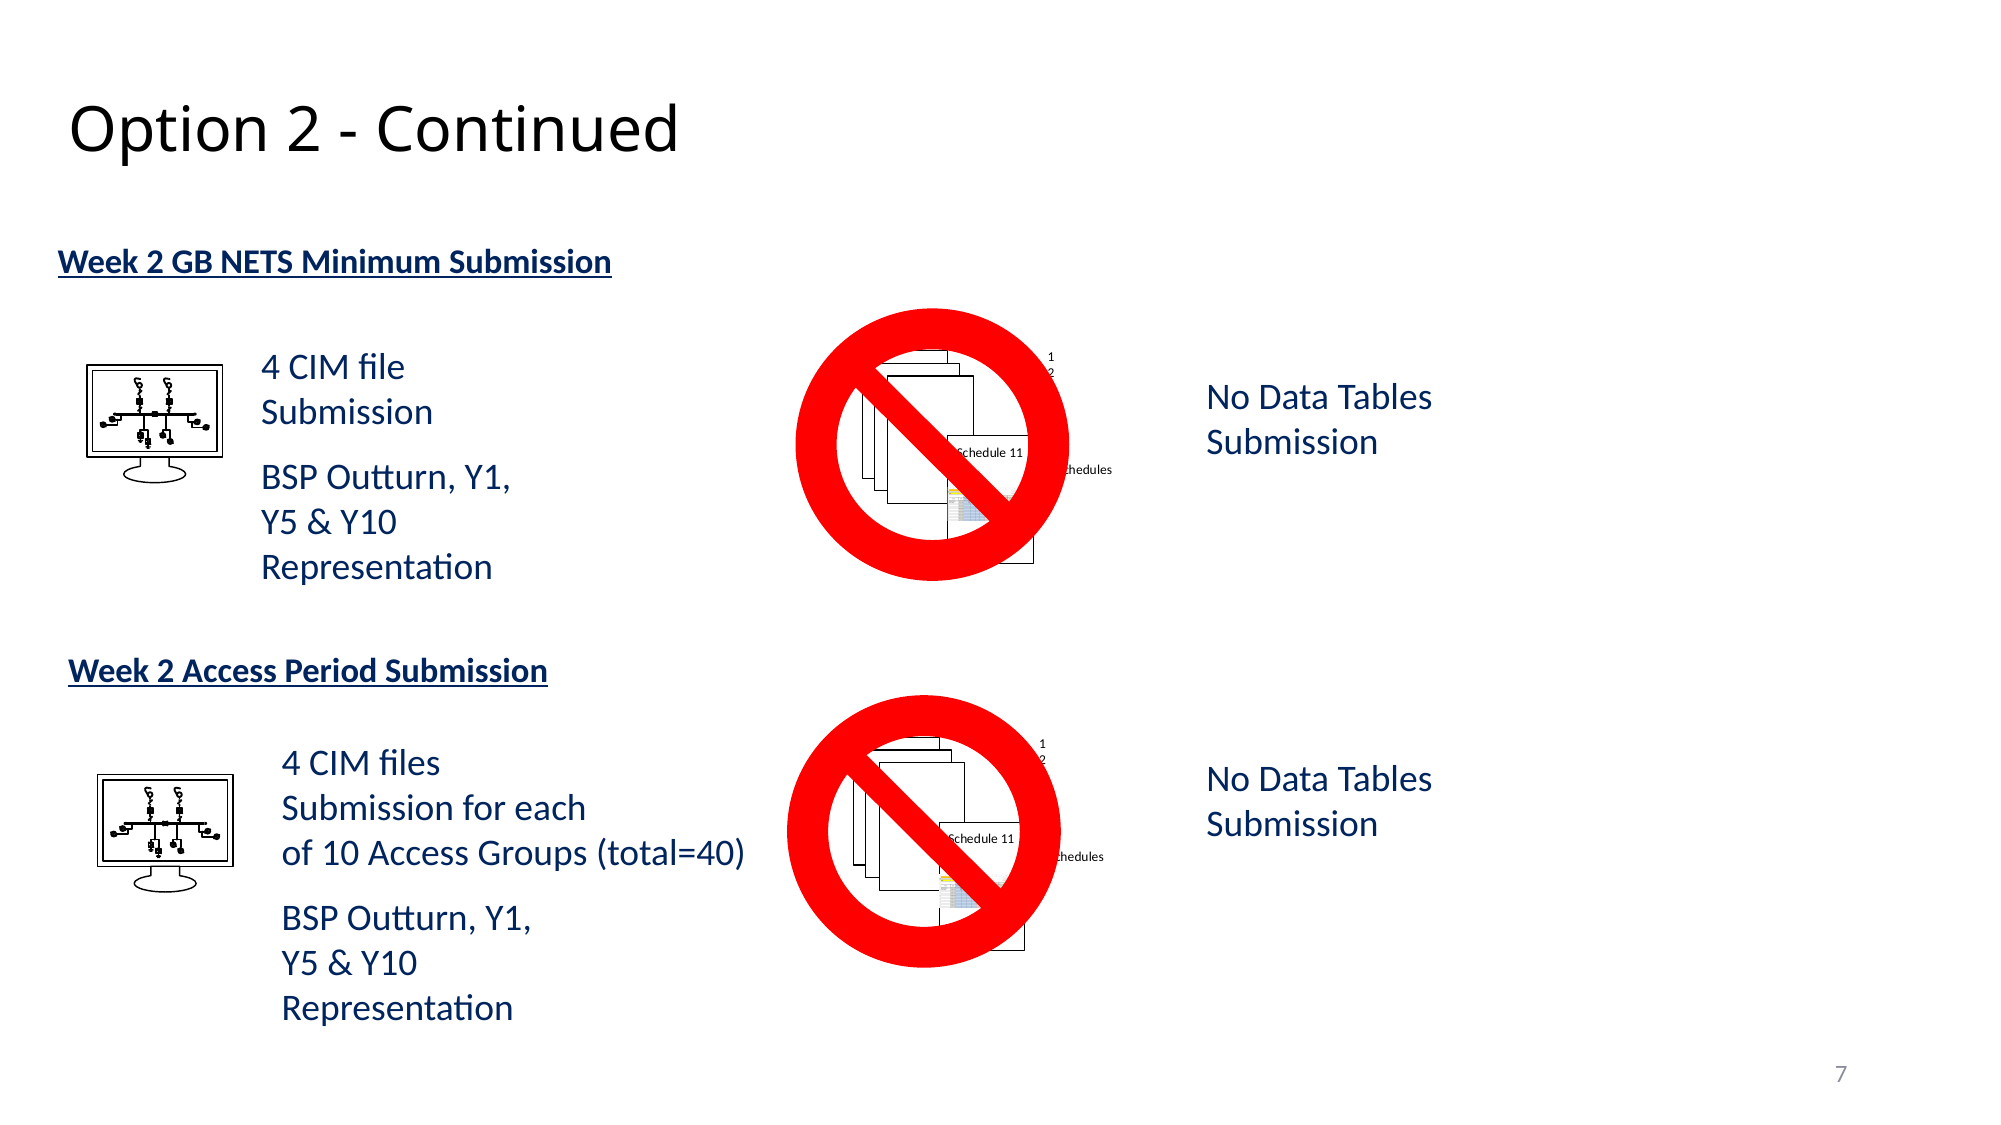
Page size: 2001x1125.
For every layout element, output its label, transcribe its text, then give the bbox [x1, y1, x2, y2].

picture [94, 763, 235, 902]
title Option 2 - Continued [53, 22, 1779, 240]
text_box No Data Tables Submission [1191, 357, 1545, 610]
text_box 4 CIM file Submission BSP Outturn, Y1, Y5 & Y10 Representation [246, 327, 632, 585]
text_box Week 2 GB NETS Minimum Submission [42, 224, 622, 296]
text_box 4 CIM files Submission for each of 10 Access Groups (total=40) BSP Outturn, Y1, Y5 & Y10 Representation [266, 723, 752, 981]
slide_number 7 [1412, 1042, 1863, 1103]
text_box No Data Tables Submission [1191, 739, 1545, 992]
picture [83, 354, 224, 493]
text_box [784, 692, 1120, 969]
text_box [792, 305, 1129, 583]
text_box Week 2 Access Period Submission [53, 633, 633, 705]
